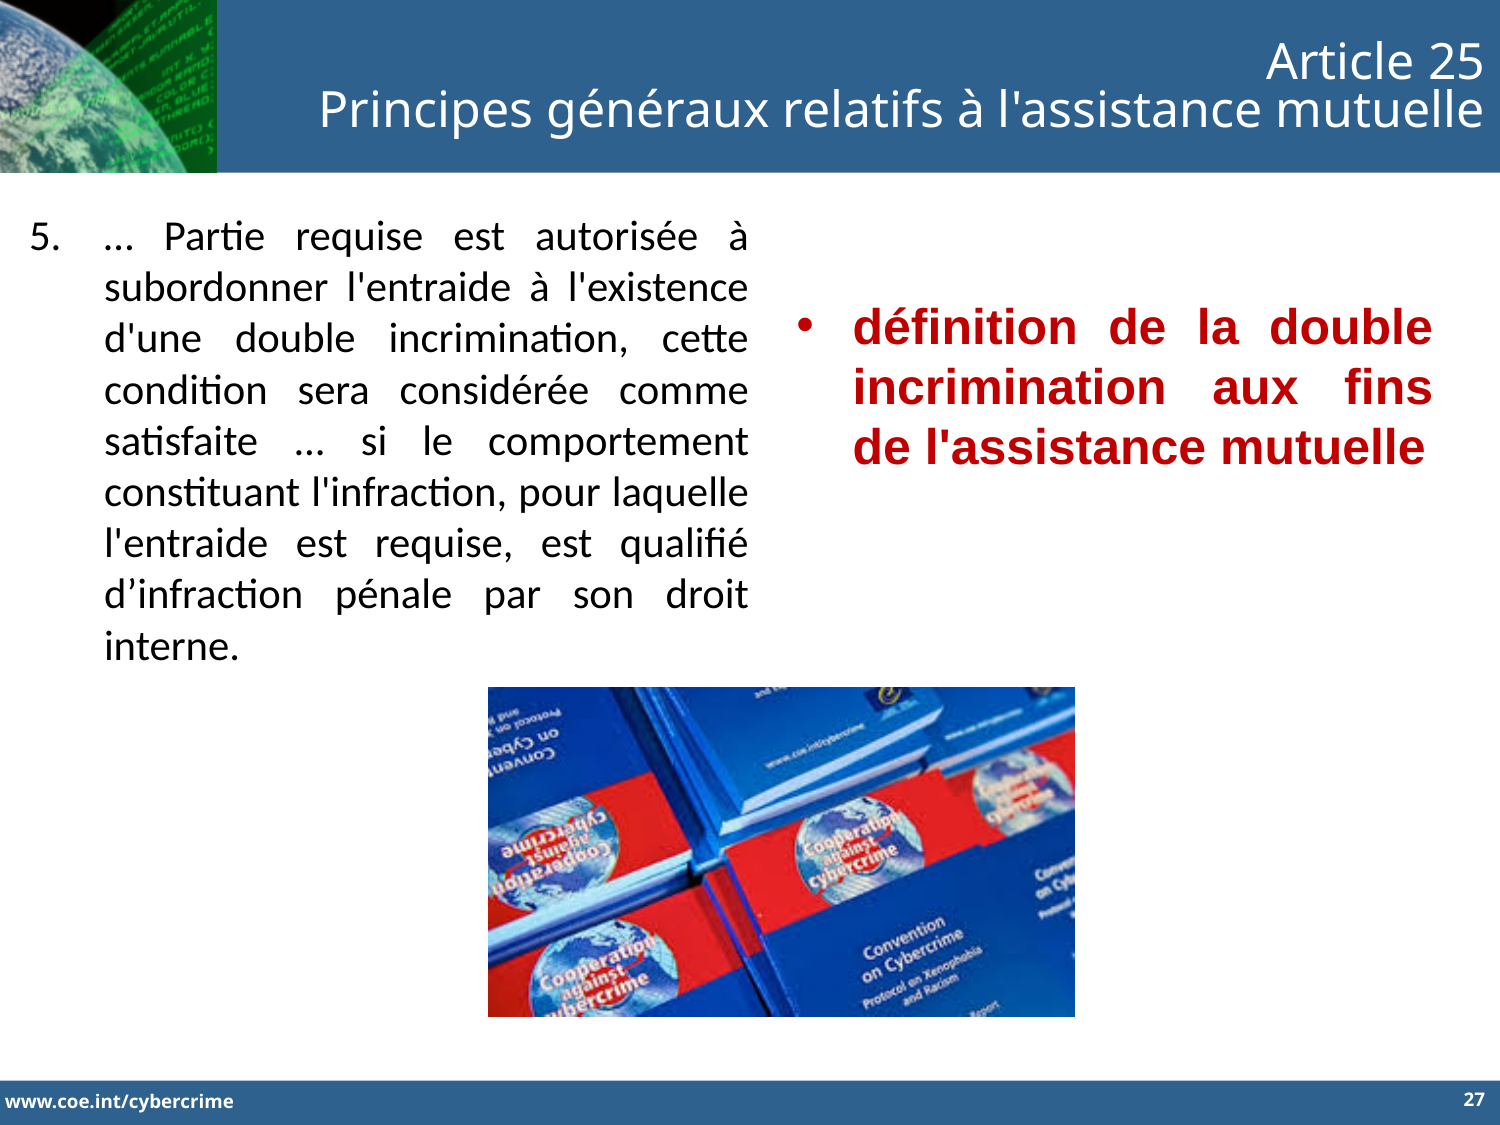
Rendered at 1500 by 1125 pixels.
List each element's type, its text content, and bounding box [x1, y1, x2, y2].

text_box Article 25 Principes généraux relatifs à l'assistance mutuelle [252, 13, 1500, 166]
picture [0, 1, 217, 173]
slide_number 27 [1149, 1079, 1500, 1125]
text_box définition de la double incrimination aux fins de l'assistance mutuelle [781, 287, 1449, 482]
picture [488, 687, 1075, 1017]
text_box … Partie requise est autorisée à subordonner l'entraide à l'existence d'une double incrimination, cette condition sera considérée comme satisfaite ... si le comportement constituant l'infraction, pour laquelle l'entraide est requise, est qualifié d’infraction pénale par son droit interne. [14, 200, 765, 779]
